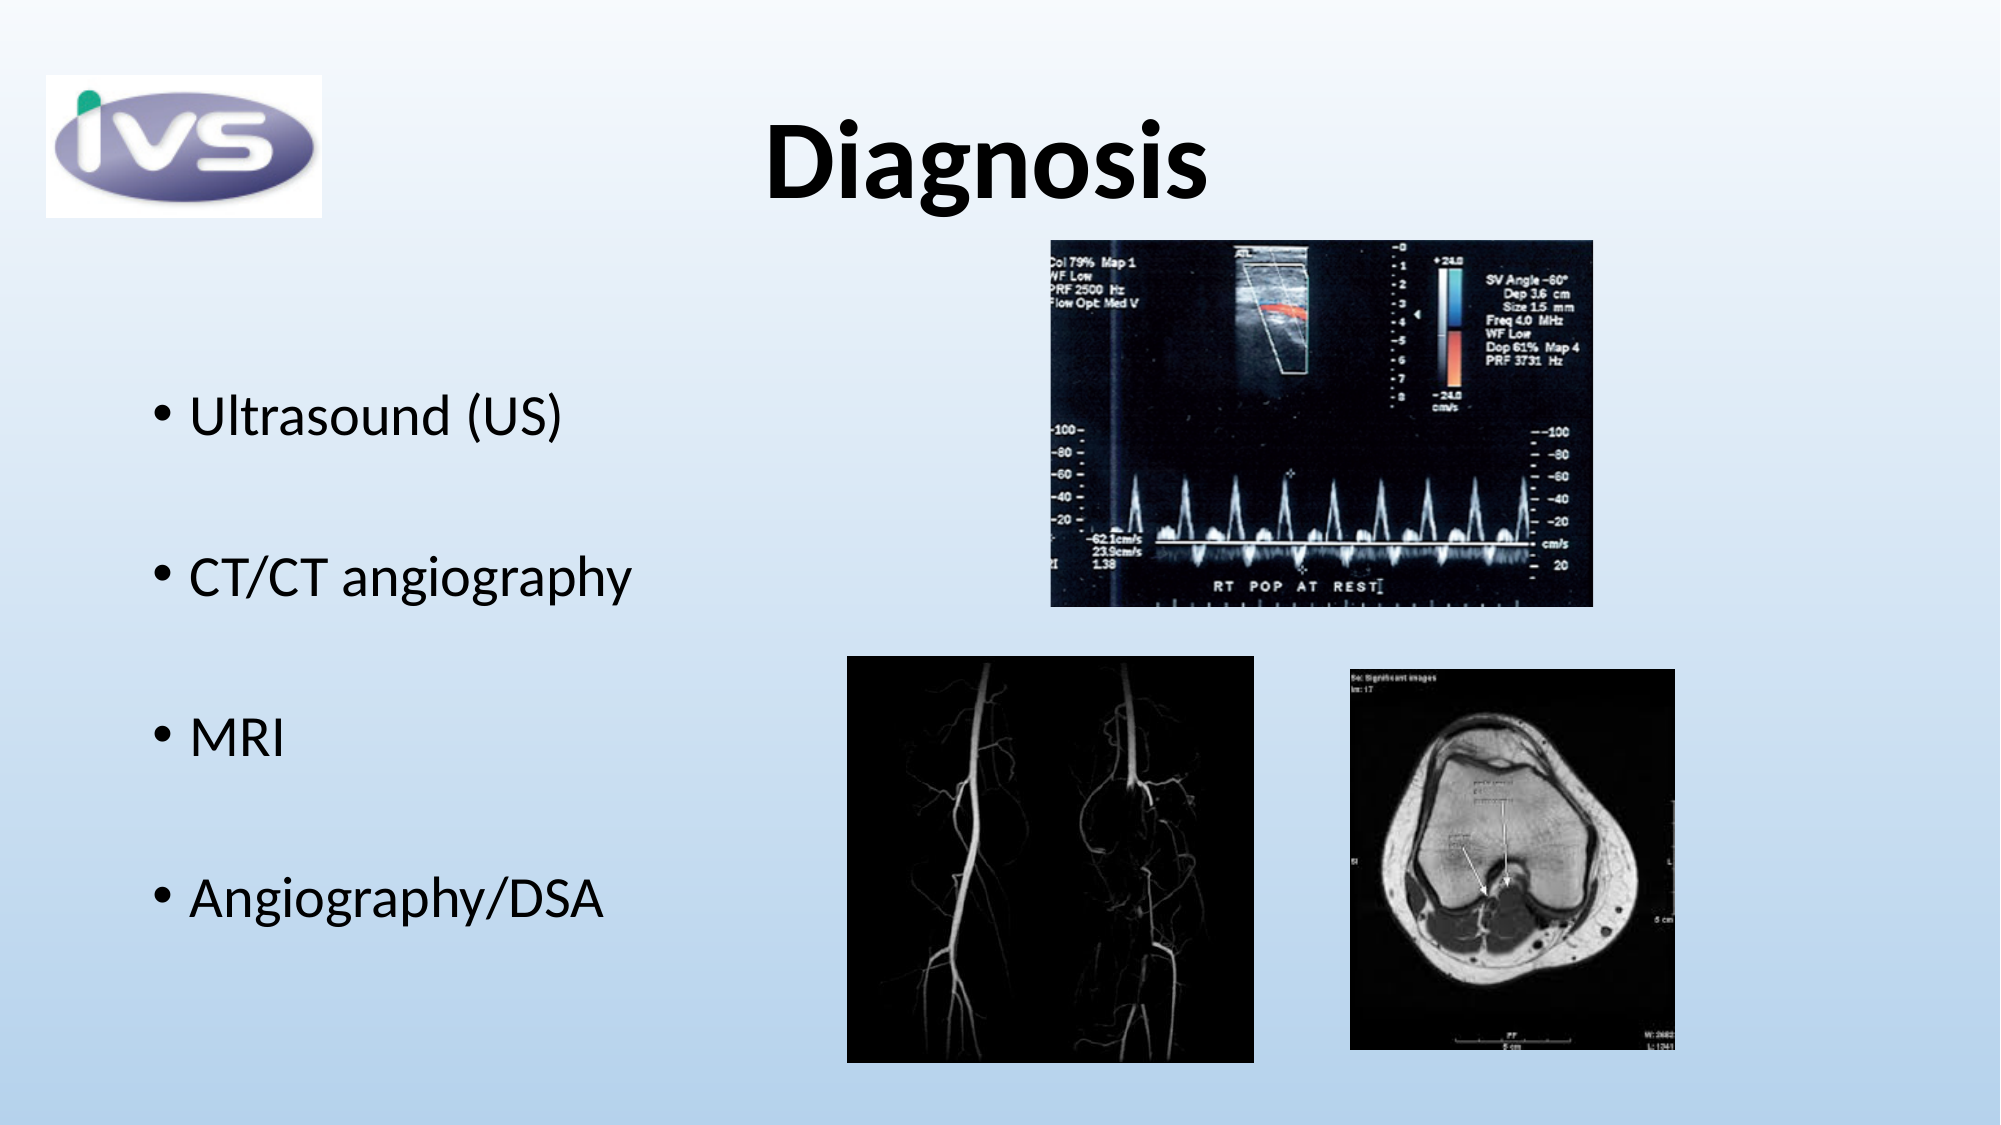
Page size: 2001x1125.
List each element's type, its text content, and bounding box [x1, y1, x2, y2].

picture [1350, 669, 1675, 1050]
picture [1050, 240, 1594, 607]
picture [46, 75, 322, 218]
title Diagnosis [137, 59, 1863, 278]
picture [847, 656, 1254, 1063]
list Ultrasound (US) CT/CT angiography MRI Angiography/DSA [137, 299, 1863, 1014]
